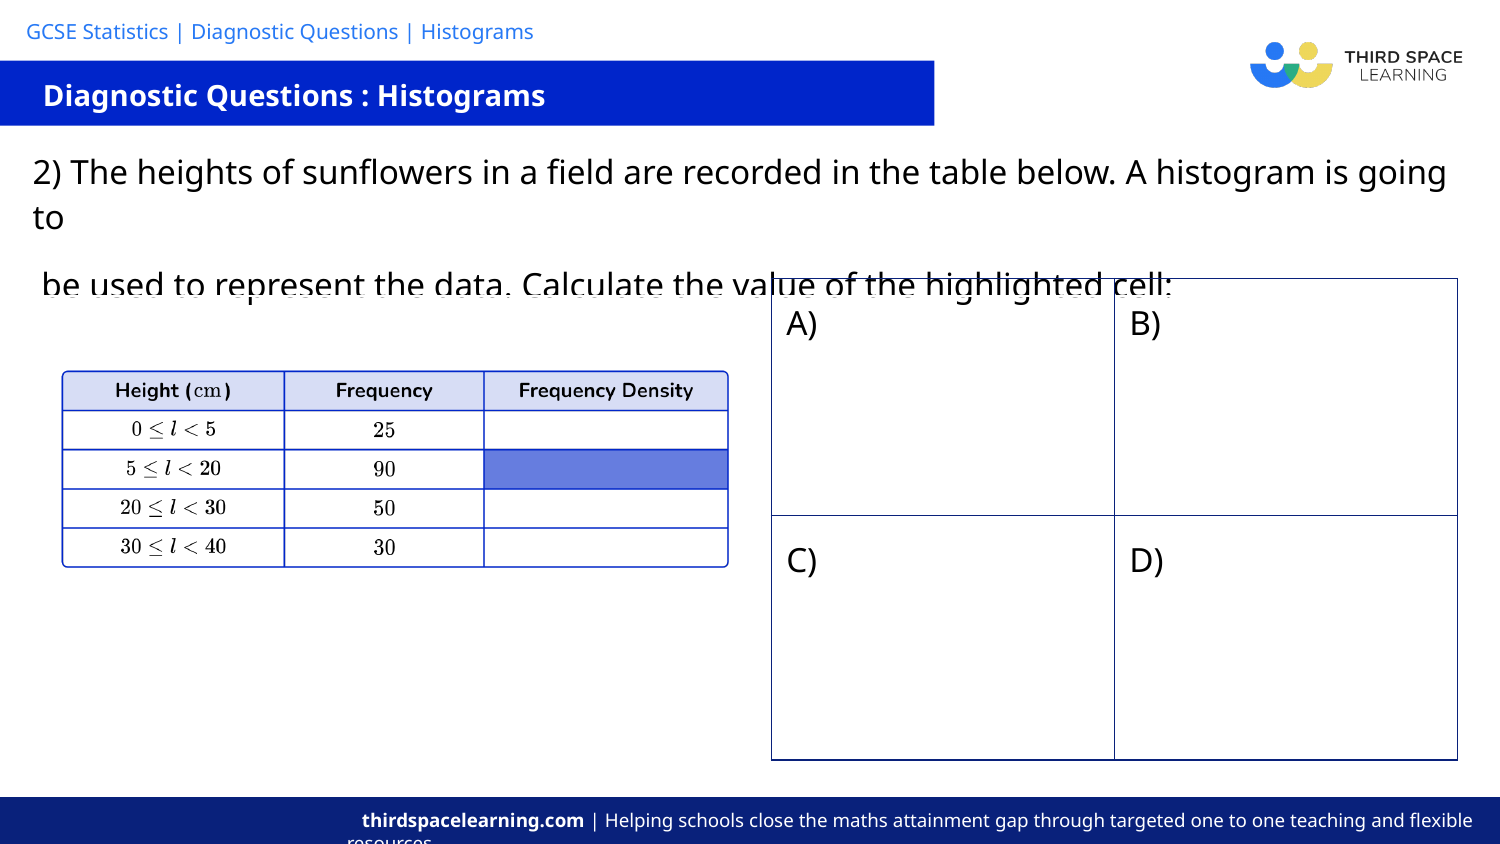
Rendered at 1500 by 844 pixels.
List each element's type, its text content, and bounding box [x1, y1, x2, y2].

text_box Diagnostic Questions : Histograms [27, 61, 778, 127]
table_header 2) The heights of sunflowers in a field are recorded in the table below. A histogram is going to be used to represent the data. Calculate the value of the highlighted cell: [19, 142, 1474, 295]
picture [1250, 33, 1465, 99]
picture [61, 370, 729, 568]
